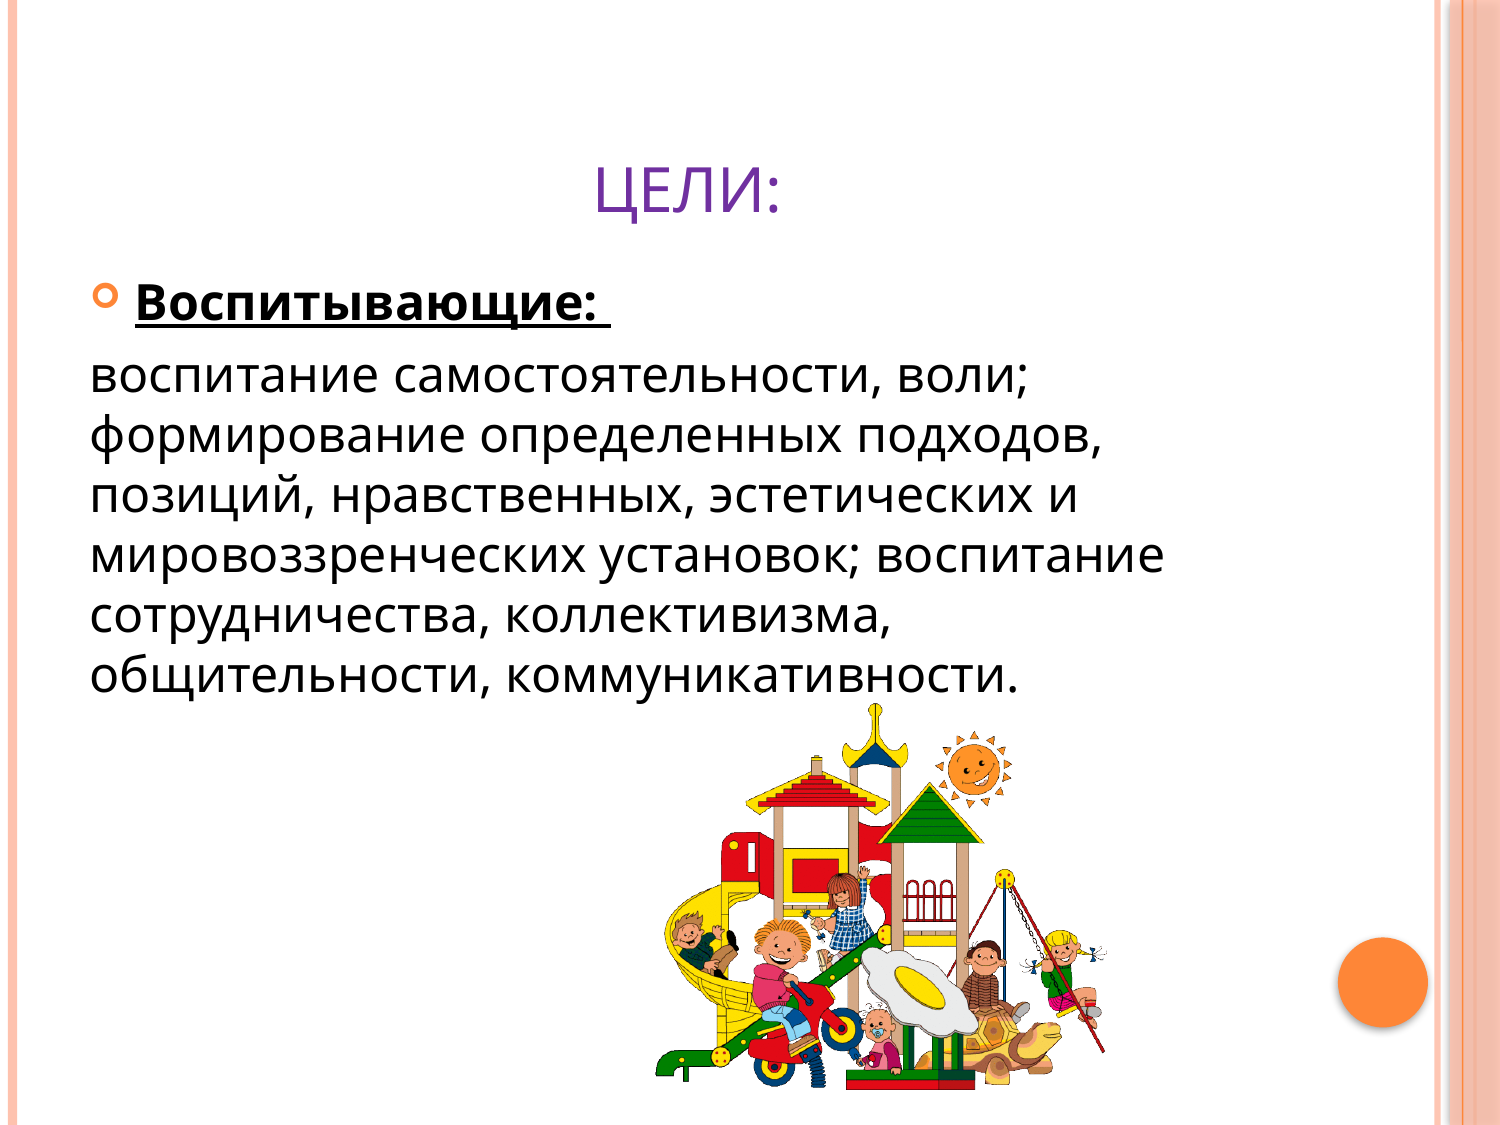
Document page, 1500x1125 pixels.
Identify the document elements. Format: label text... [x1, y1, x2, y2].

title Цели: [75, 45, 1300, 233]
picture [654, 702, 1107, 1091]
list Воспитывающие: воспитание самостоятельности, воли; формирование определенных подходов, позиций, нравственных, эстетических и мировоззренческих установок; воспитание сотрудничества, коллективизма, общительности, коммуникативности. [75, 262, 1300, 1062]
